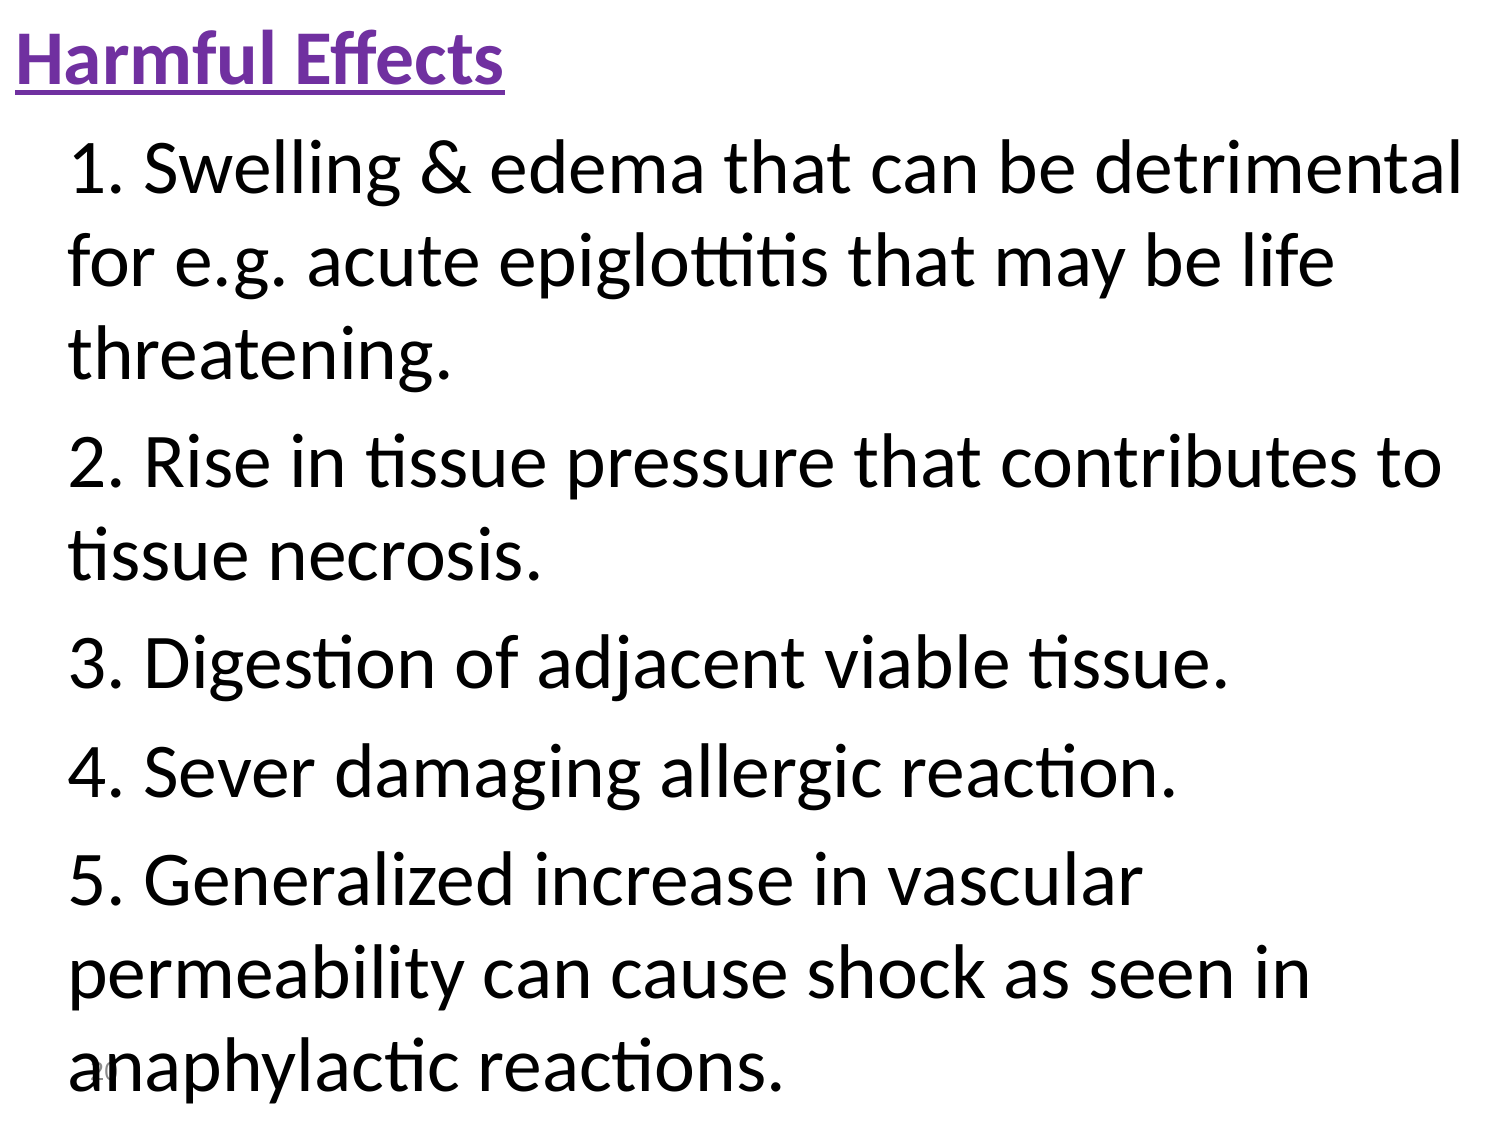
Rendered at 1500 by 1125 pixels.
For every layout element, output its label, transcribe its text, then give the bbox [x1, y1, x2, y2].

list Harmful Effects 1. Swelling & edema that can be detrimental for e.g. acute epiglottitis that may be life threatening. 2. Rise in tissue pressure that contributes to tissue necrosis. 3. Digestion of adjacent viable tissue. 4. Sever damaging allergic reaction. 5. Generalized increase in vascular permeability can cause shock as seen in anaphylactic reactions. [0, 0, 1500, 1125]
slide_number 20 [75, 1042, 425, 1103]
